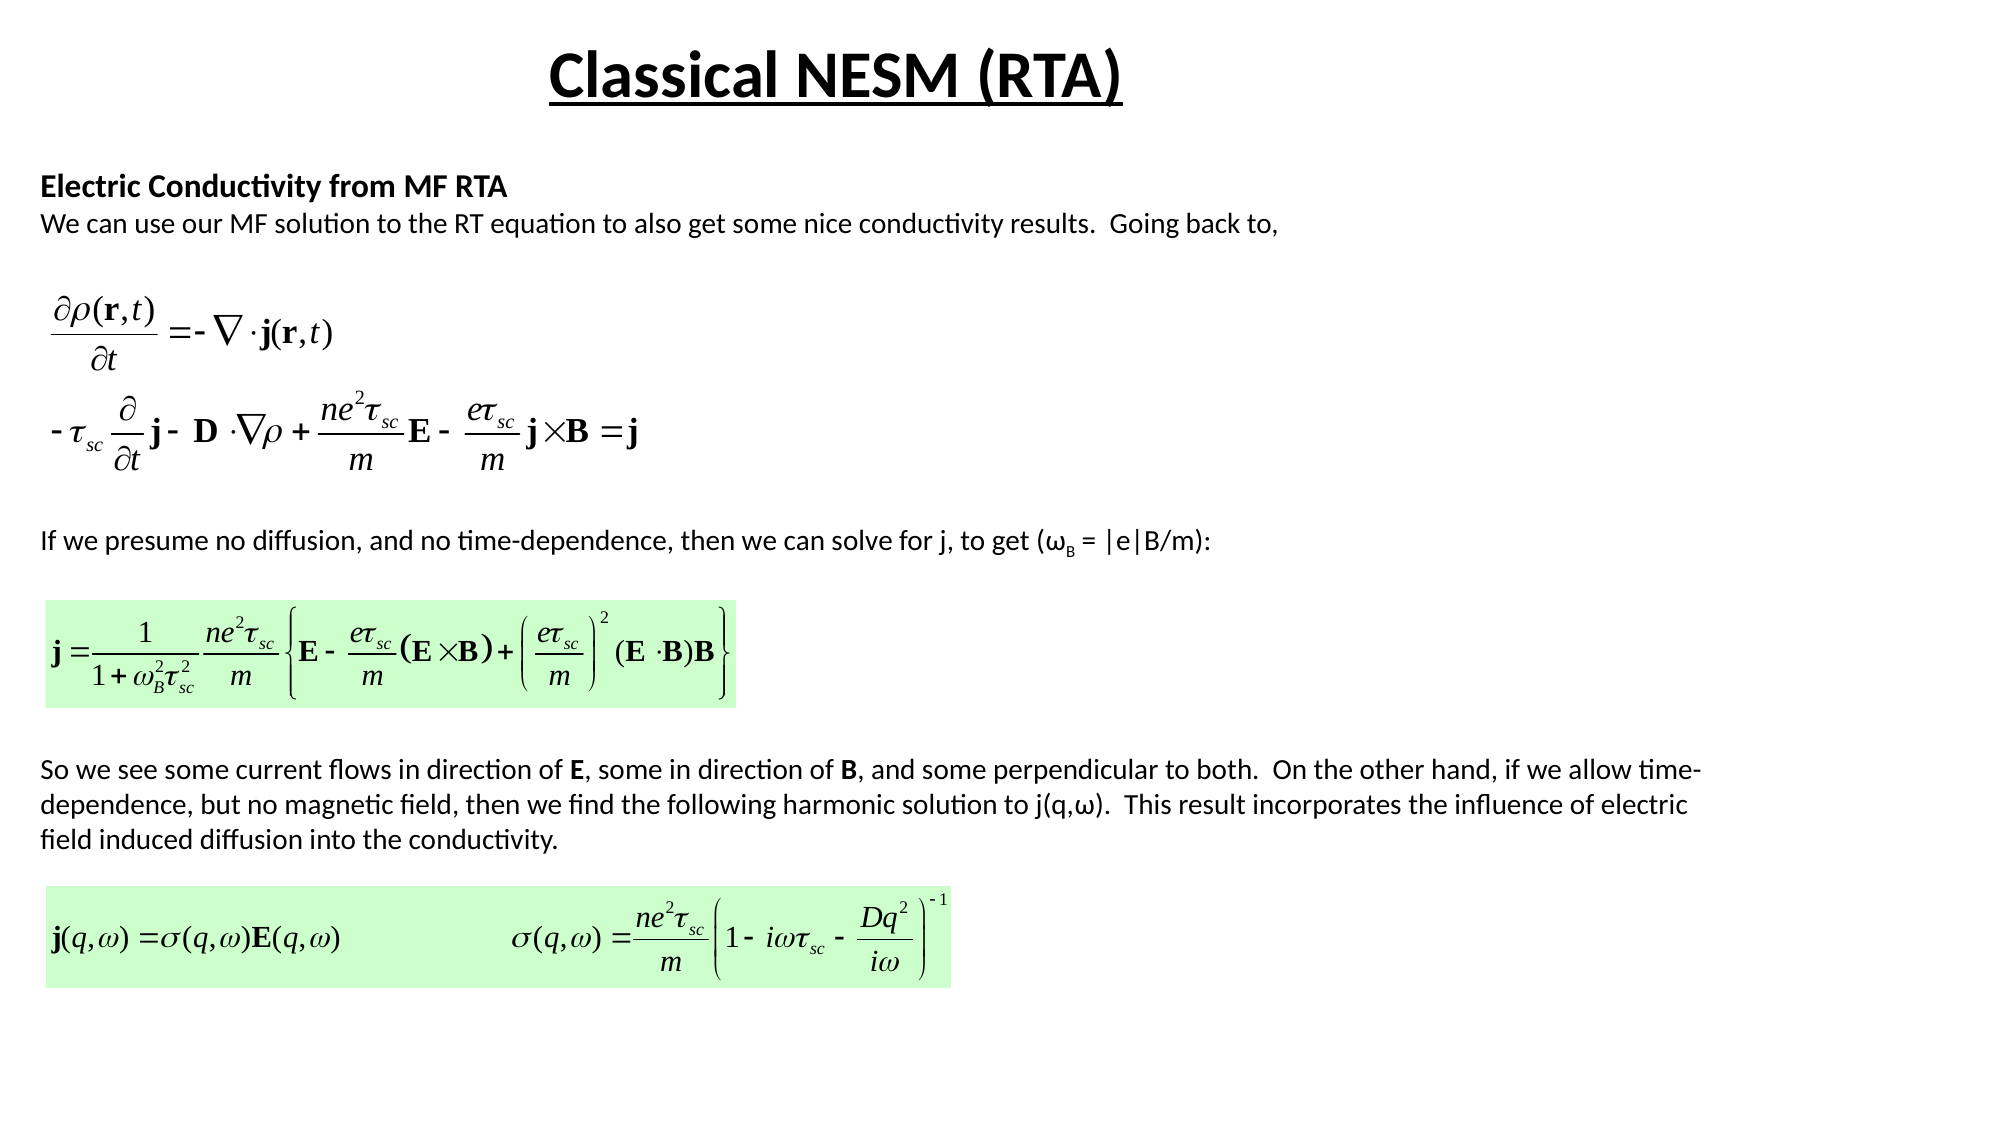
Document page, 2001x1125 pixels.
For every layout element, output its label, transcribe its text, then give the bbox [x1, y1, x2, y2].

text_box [45, 285, 644, 479]
text_box Electric Conductivity from MF RTA We can use our MF solution to the RT equation to also get some nice conductivity results. Going back to, [25, 157, 1899, 247]
text_box Classical NESM (RTA) [534, 23, 1239, 119]
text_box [45, 885, 952, 988]
text_box If we presume no diffusion, and no time-dependence, then we can solve for j, to get (ωB = |e|B/m): [25, 514, 1263, 569]
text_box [45, 599, 737, 708]
text_box So we see some current flows in direction of E, some in direction of B, and some perpendicular to both. On the other hand, if we allow time-dependence, but no magnetic field, then we find the following harmonic solution to j(q,ω). This result incorporates the influence of electric field induced diffusion into the conductivity. [25, 742, 1759, 863]
